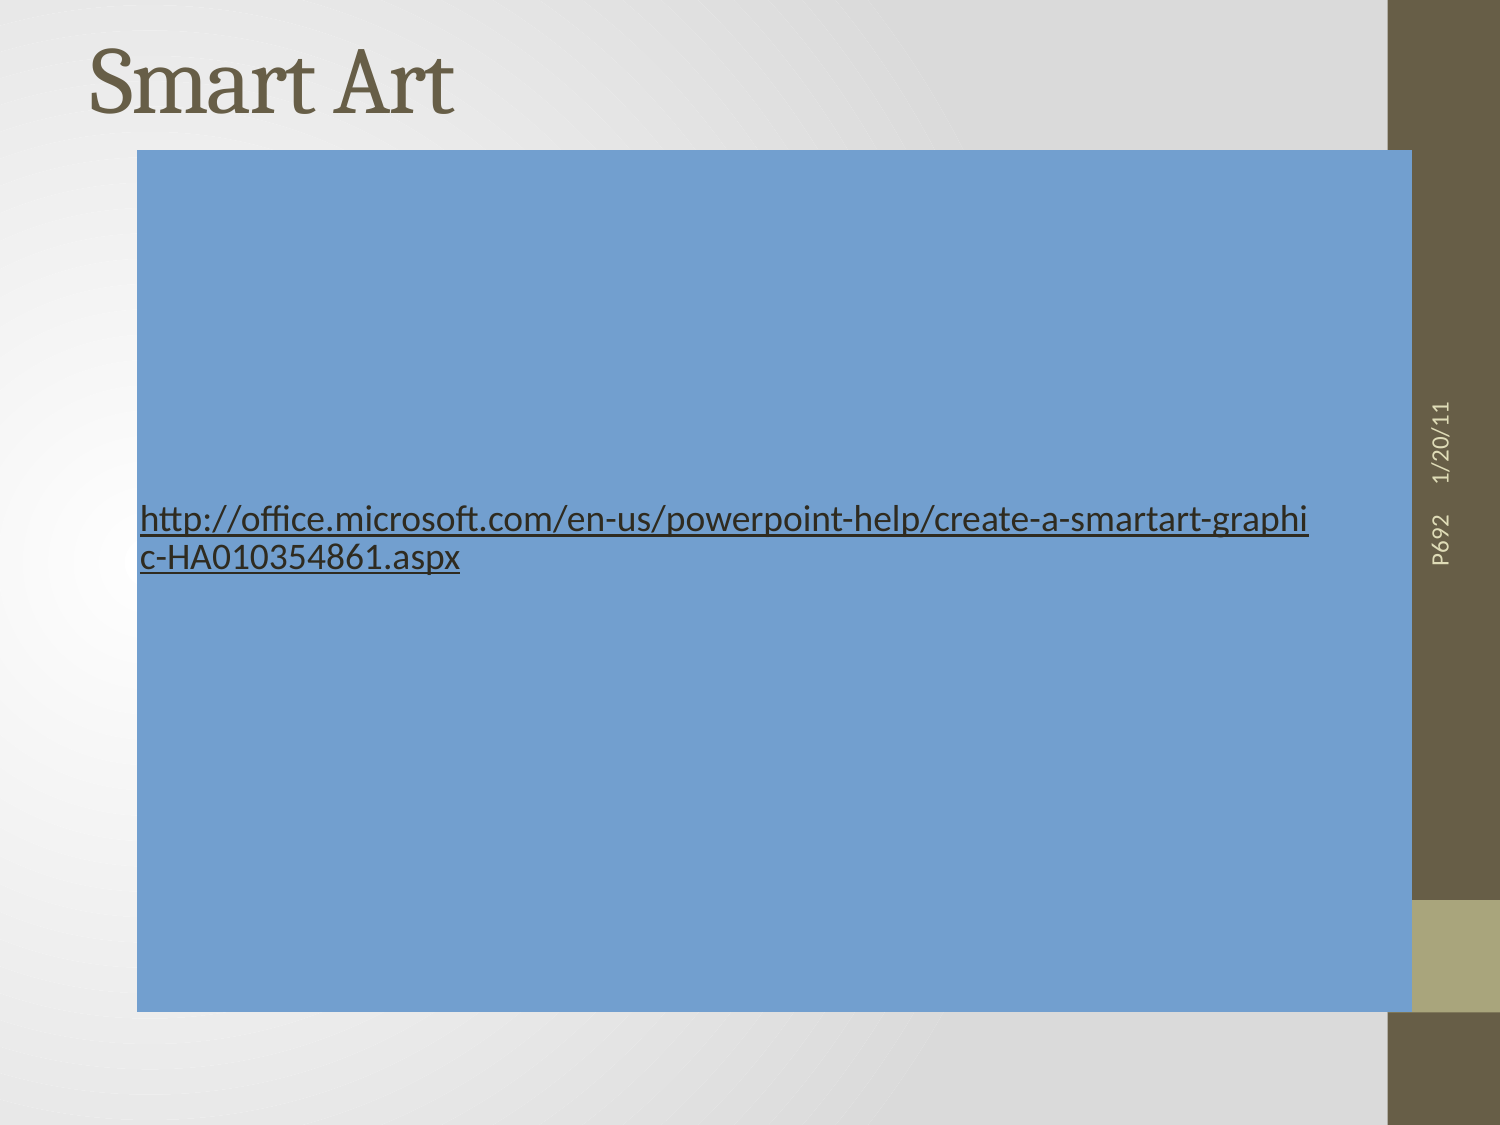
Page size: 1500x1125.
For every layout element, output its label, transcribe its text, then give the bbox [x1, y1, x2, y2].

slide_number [1408, 100, 1469, 501]
footer P692 [1408, 501, 1469, 889]
title Smart Art [75, 37, 1433, 113]
text_box http://office.microsoft.com/en-us/powerpoint-help/create-a-smartart-graphic-HA010354861.aspx [124, 486, 1325, 592]
